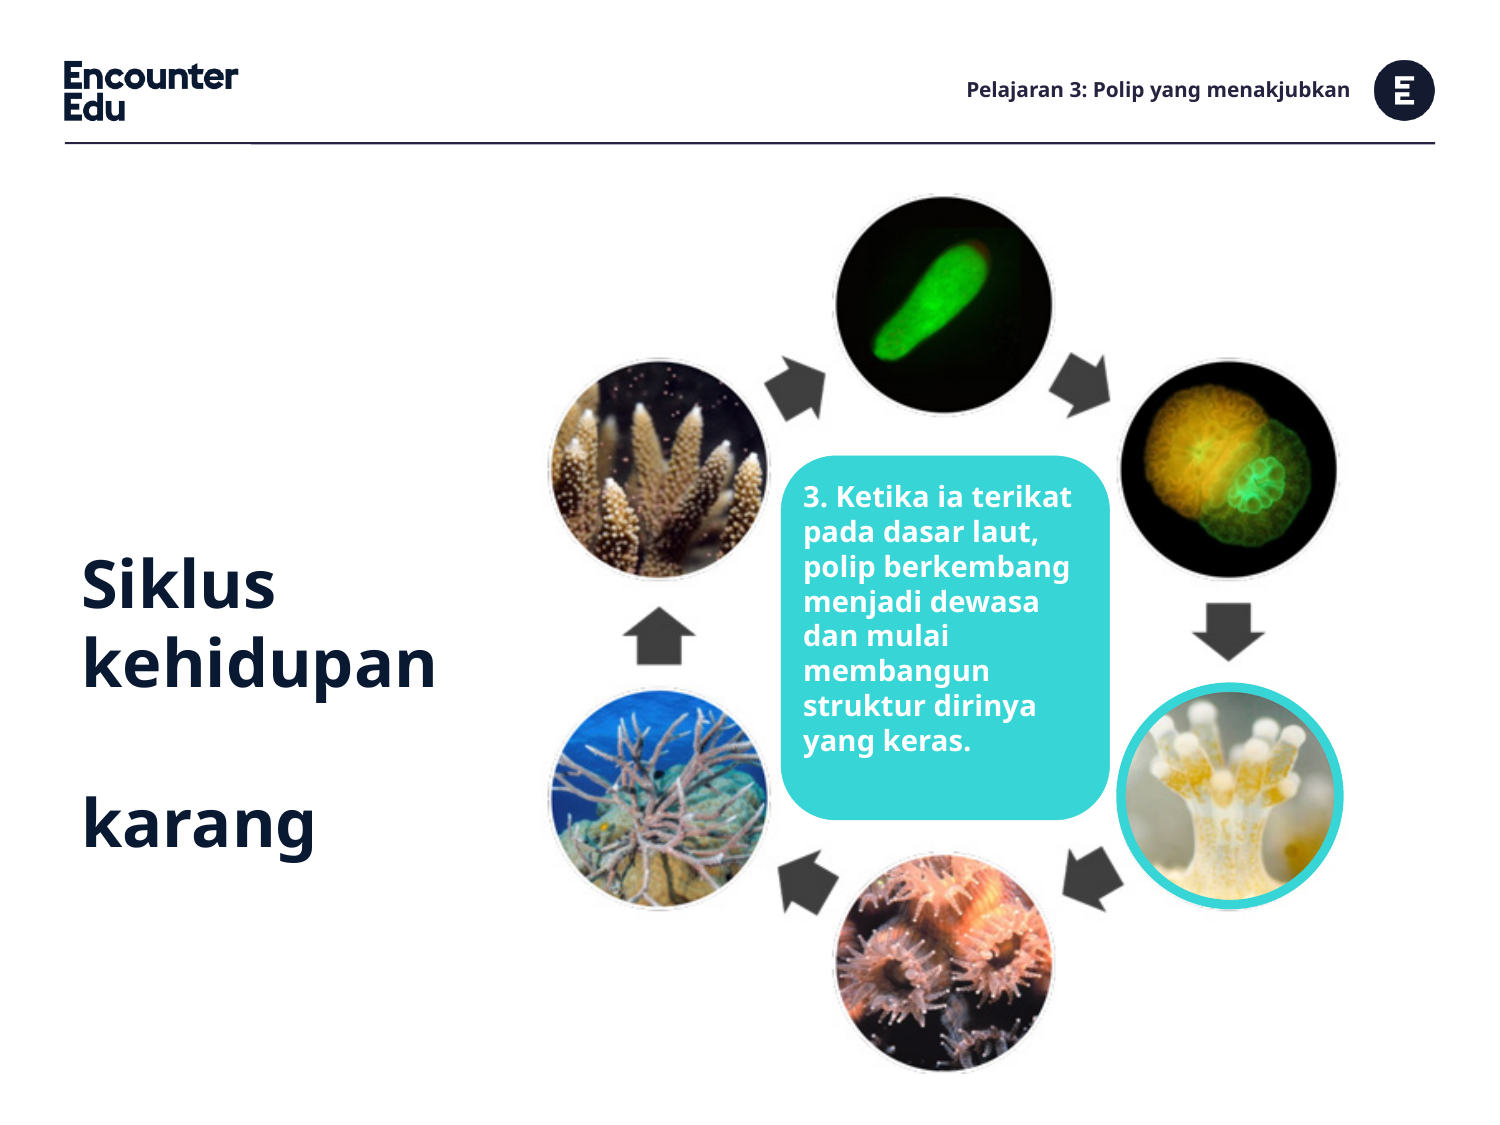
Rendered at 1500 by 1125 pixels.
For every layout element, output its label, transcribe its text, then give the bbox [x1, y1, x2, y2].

title Pelajaran 3: Polip yang menakjubkan [749, 67, 1359, 114]
picture [408, 192, 1477, 1075]
picture [1372, 58, 1436, 122]
text_box Siklus kehidupan karang [73, 533, 408, 869]
picture [60, 59, 243, 122]
